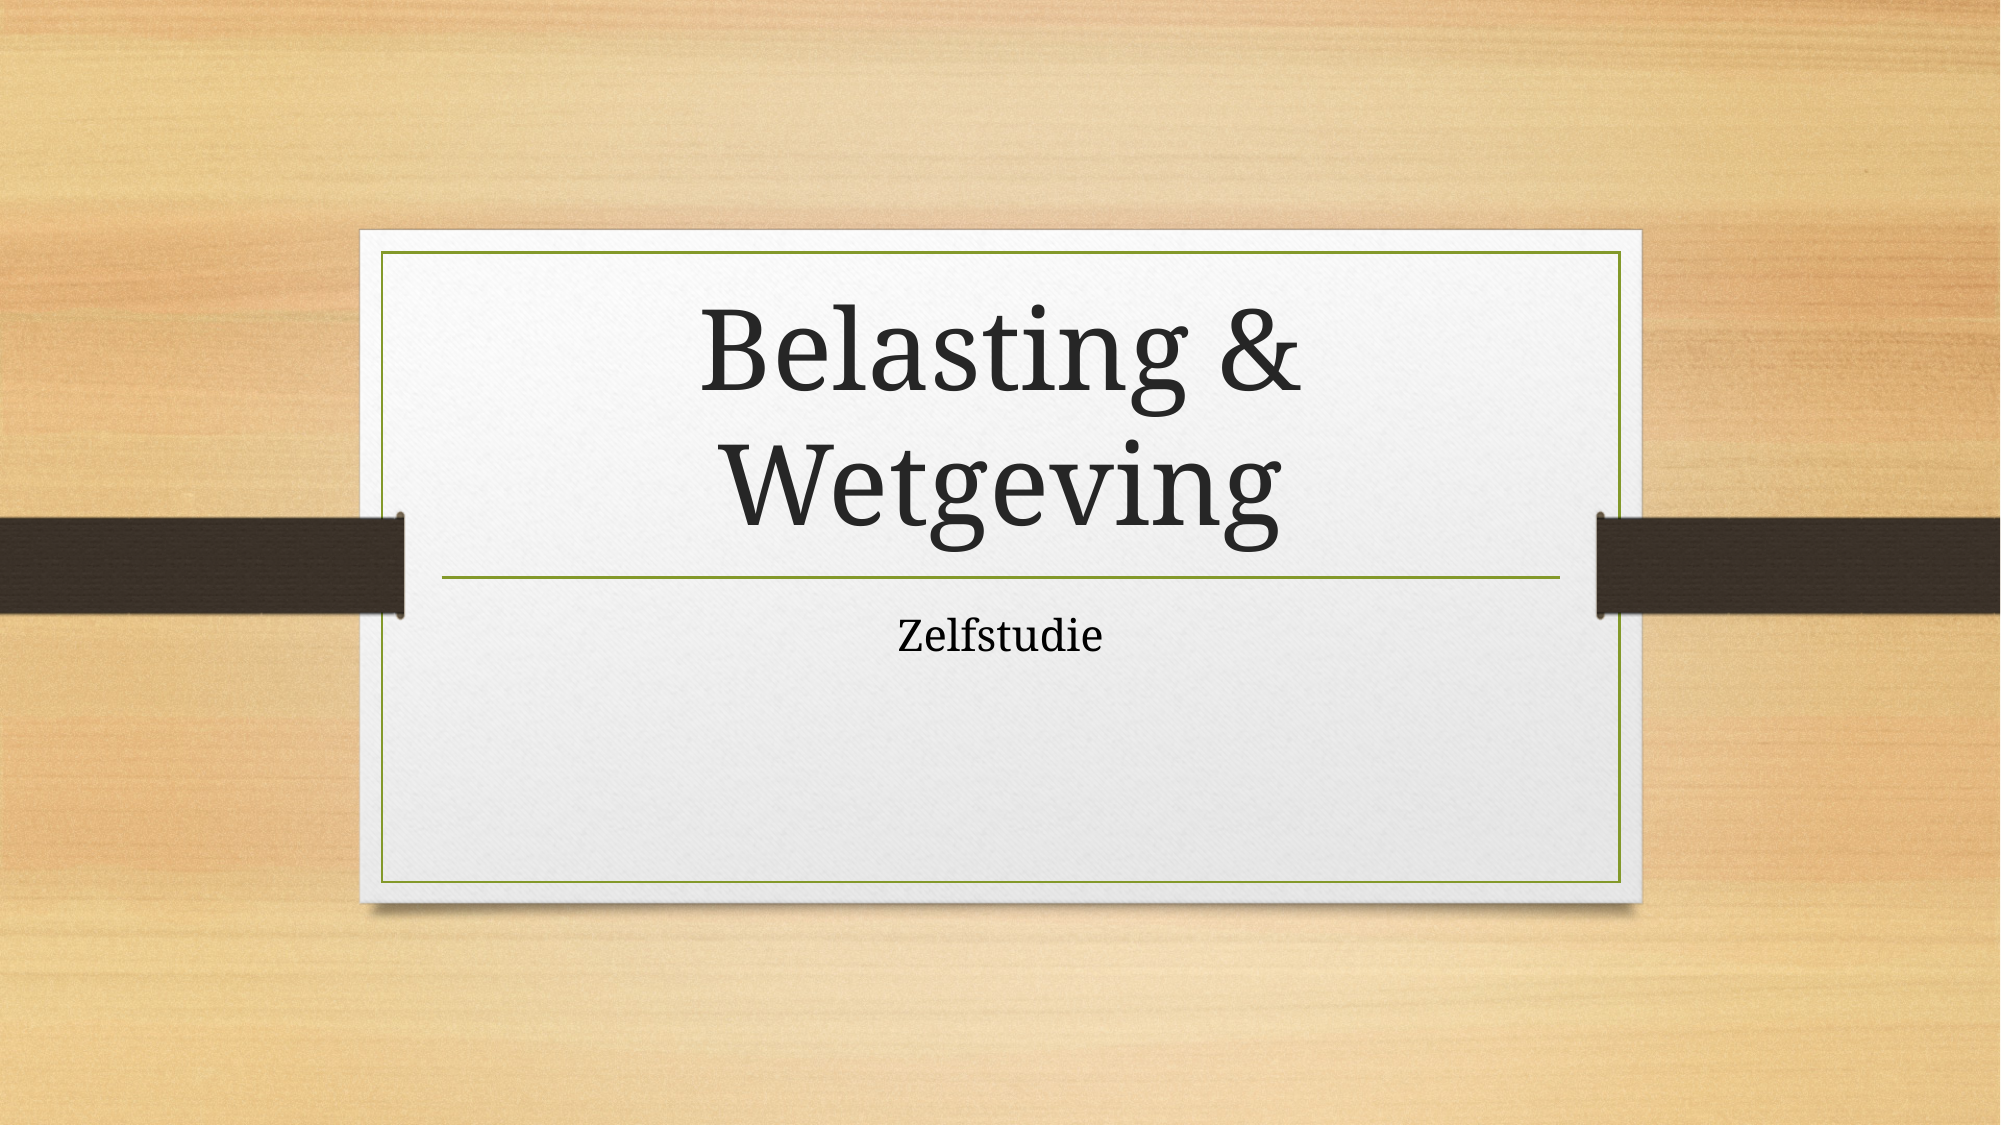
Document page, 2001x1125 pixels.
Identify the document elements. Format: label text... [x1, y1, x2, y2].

title Belasting & Wetgeving [441, 306, 1560, 556]
subtitle Zelfstudie [441, 600, 1560, 817]
picture [0, 0, 2001, 1125]
